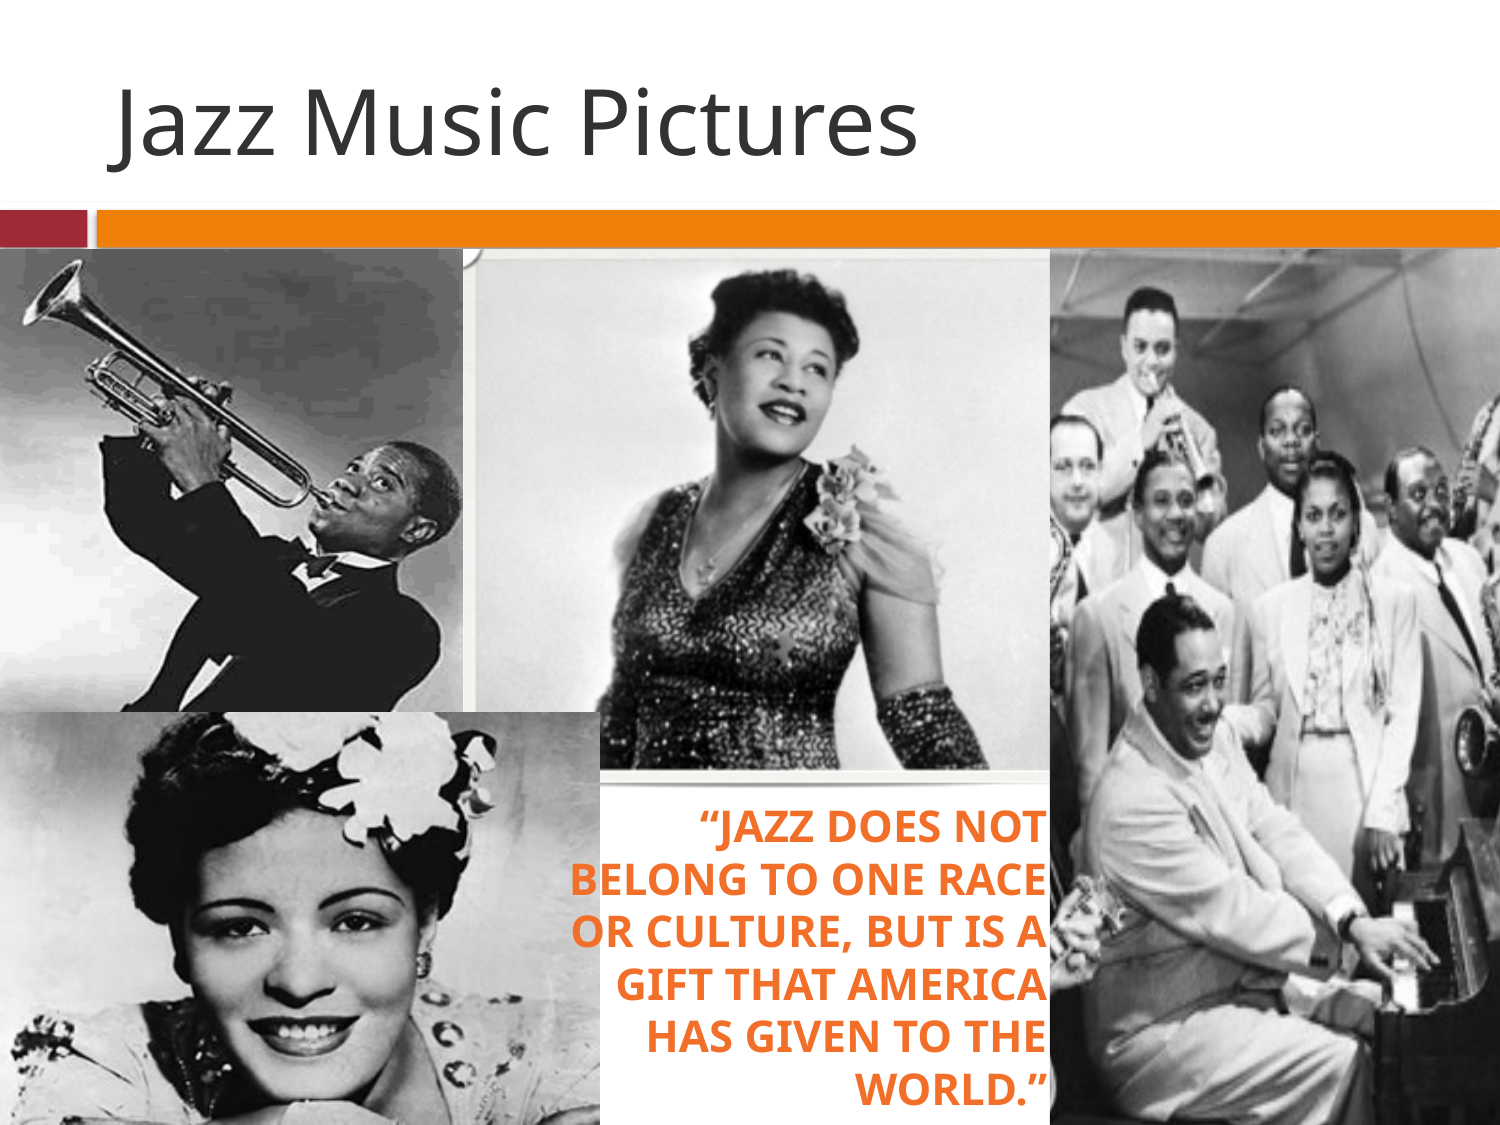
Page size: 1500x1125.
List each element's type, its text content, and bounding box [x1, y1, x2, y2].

picture [0, 249, 1500, 1125]
text_box “Jazz does not belong to one race or culture, but is a gift that America has given to the world.” -Ahmad Alaadeen [606, 798, 1043, 1125]
title Jazz Music Pictures [99, 37, 1438, 200]
